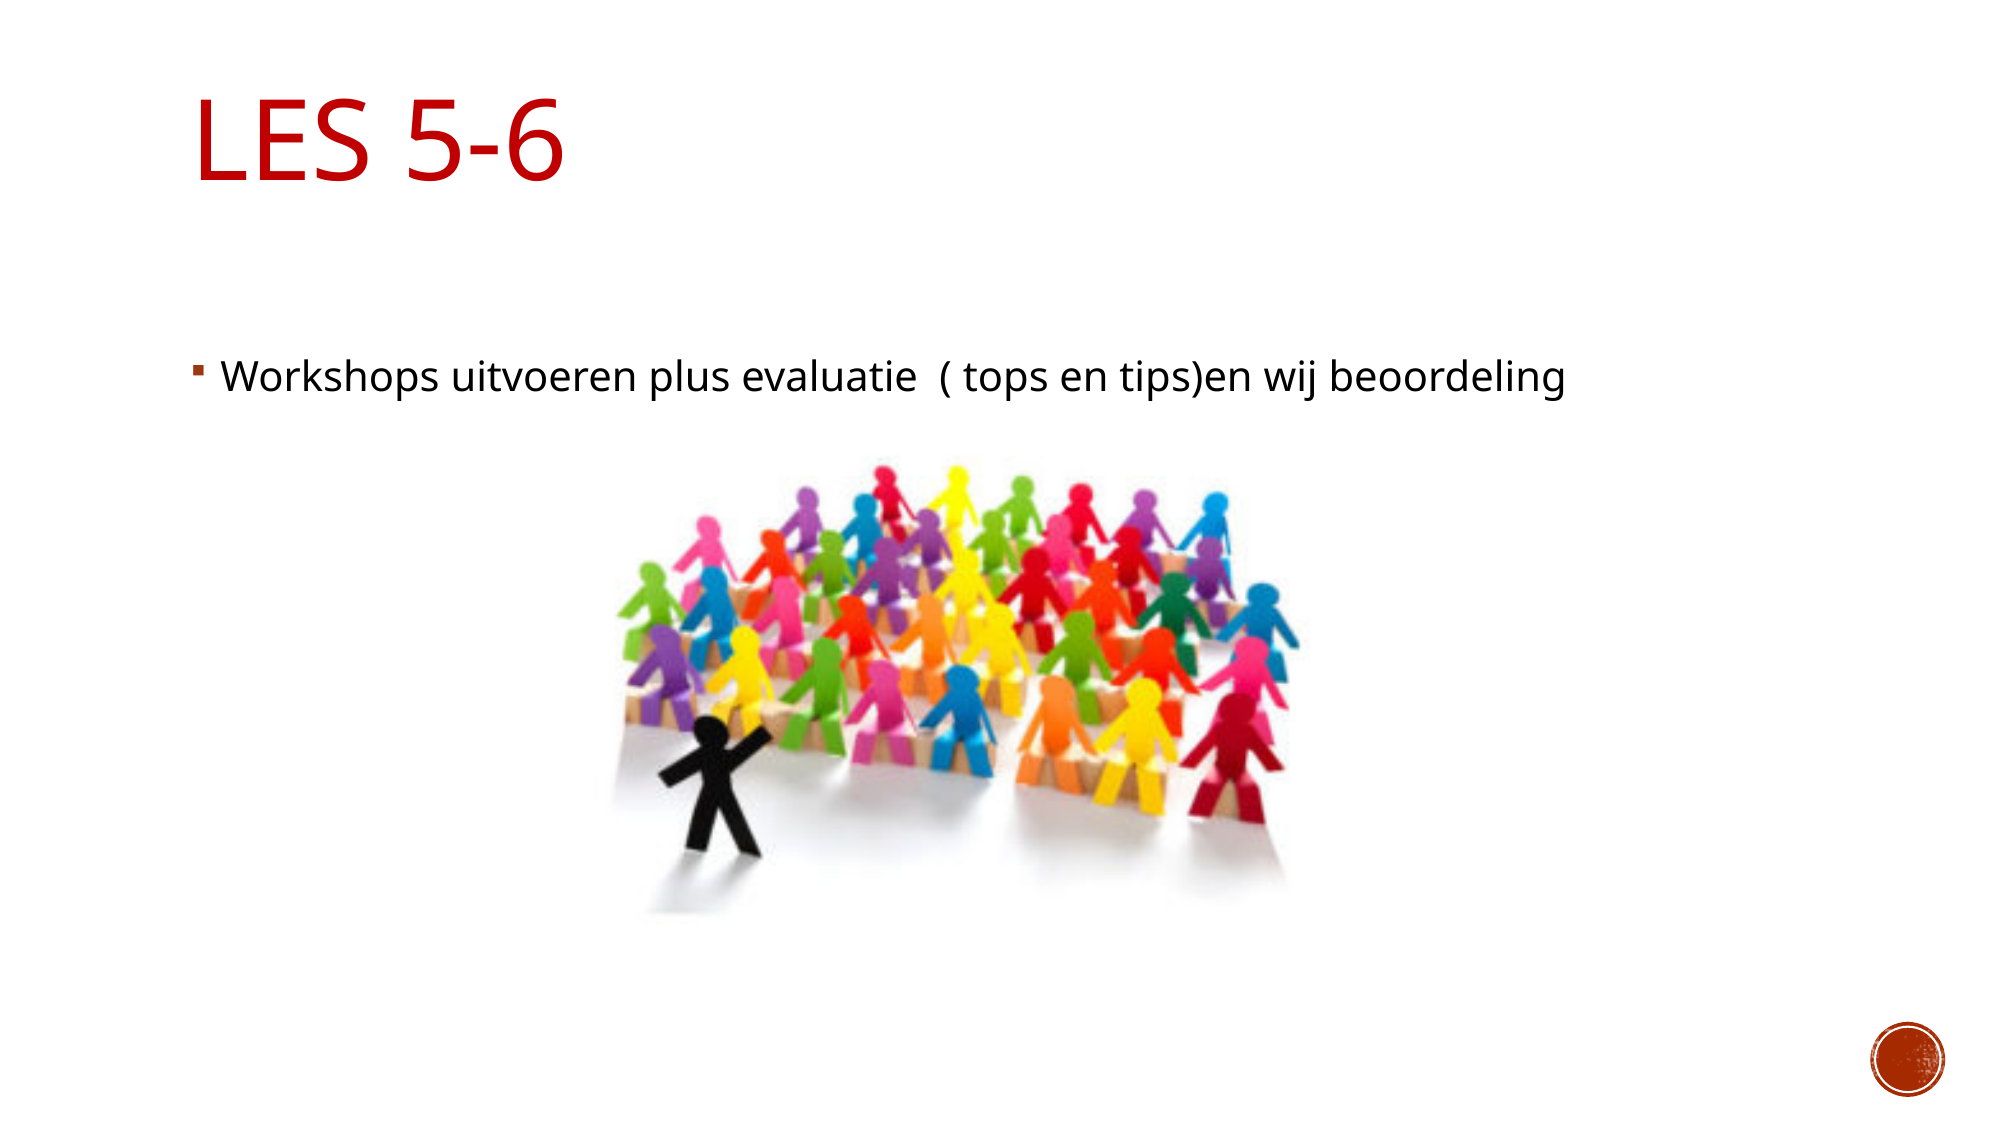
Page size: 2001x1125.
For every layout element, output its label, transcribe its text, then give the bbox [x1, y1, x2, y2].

list Workshops uitvoeren plus evaluatie ( tops en tips)en wij beoordeling [175, 348, 1826, 1013]
title Les 5-6 [175, 79, 1826, 344]
picture [575, 436, 1341, 1088]
